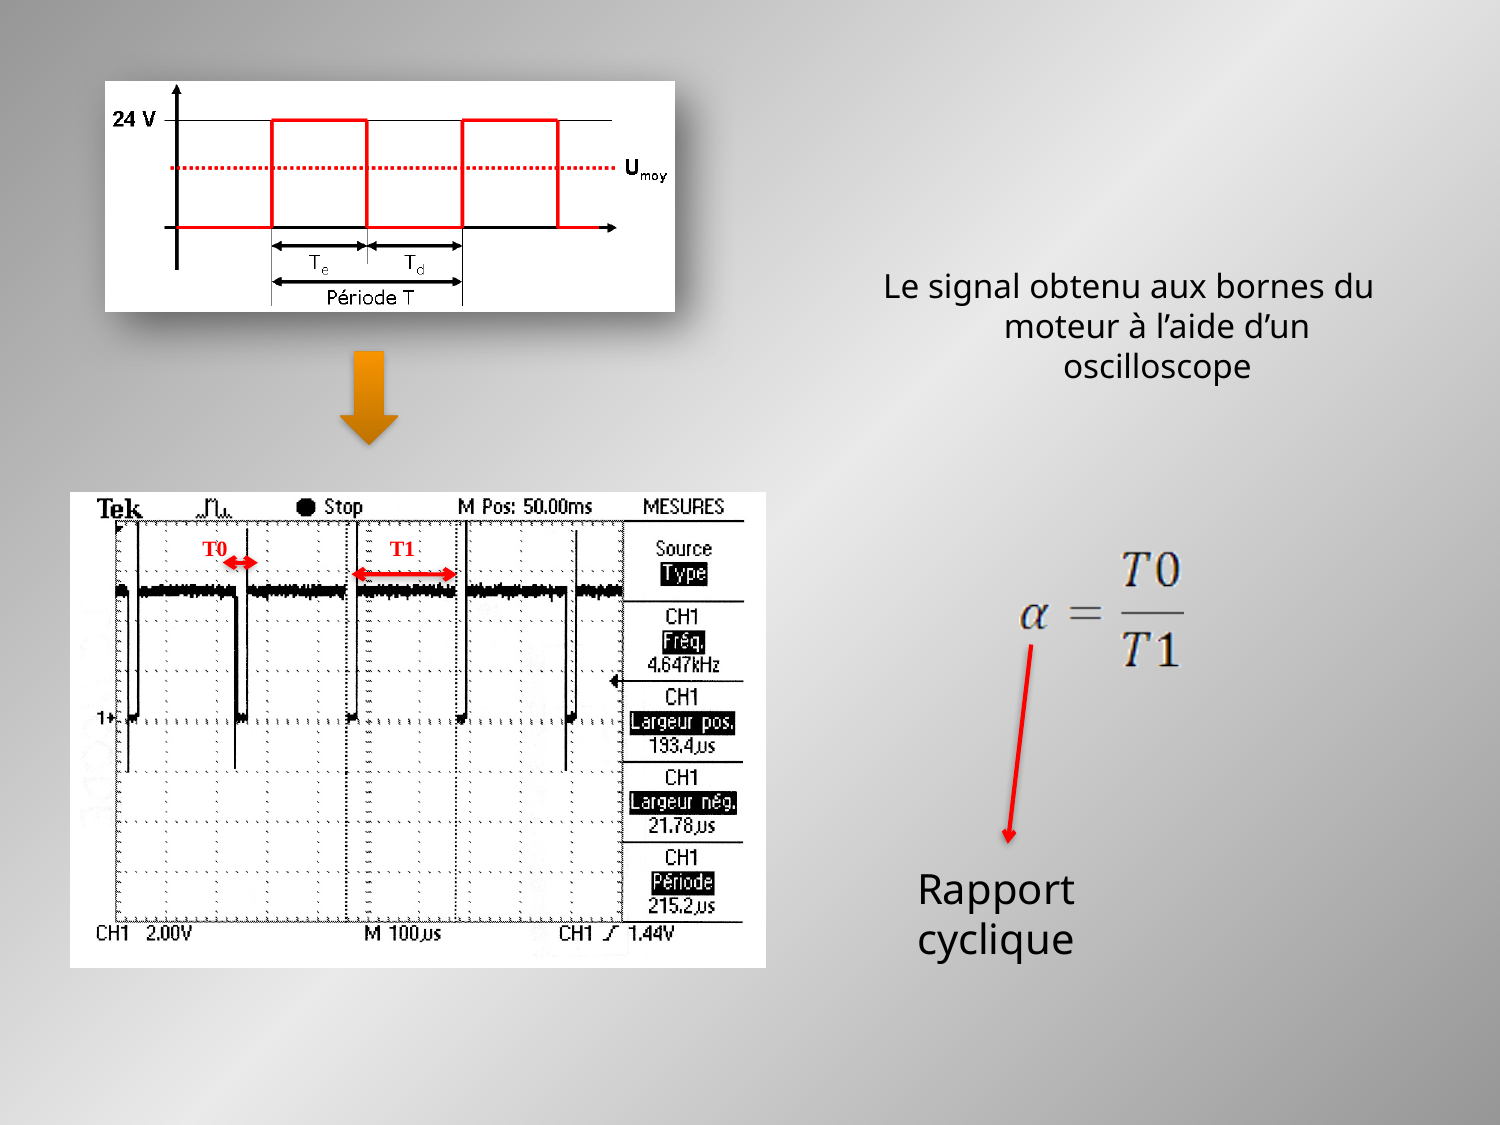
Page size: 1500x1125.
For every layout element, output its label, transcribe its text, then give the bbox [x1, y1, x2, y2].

picture [105, 81, 675, 312]
text_box Le signal obtenu aux bornes du moteur à l’aide d’un oscilloscope [843, 257, 1415, 457]
text_box Rapport cyclique [902, 855, 1219, 971]
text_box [919, 732, 1120, 757]
picture [1019, 550, 1184, 681]
picture [70, 491, 766, 968]
text_box [339, 351, 399, 446]
